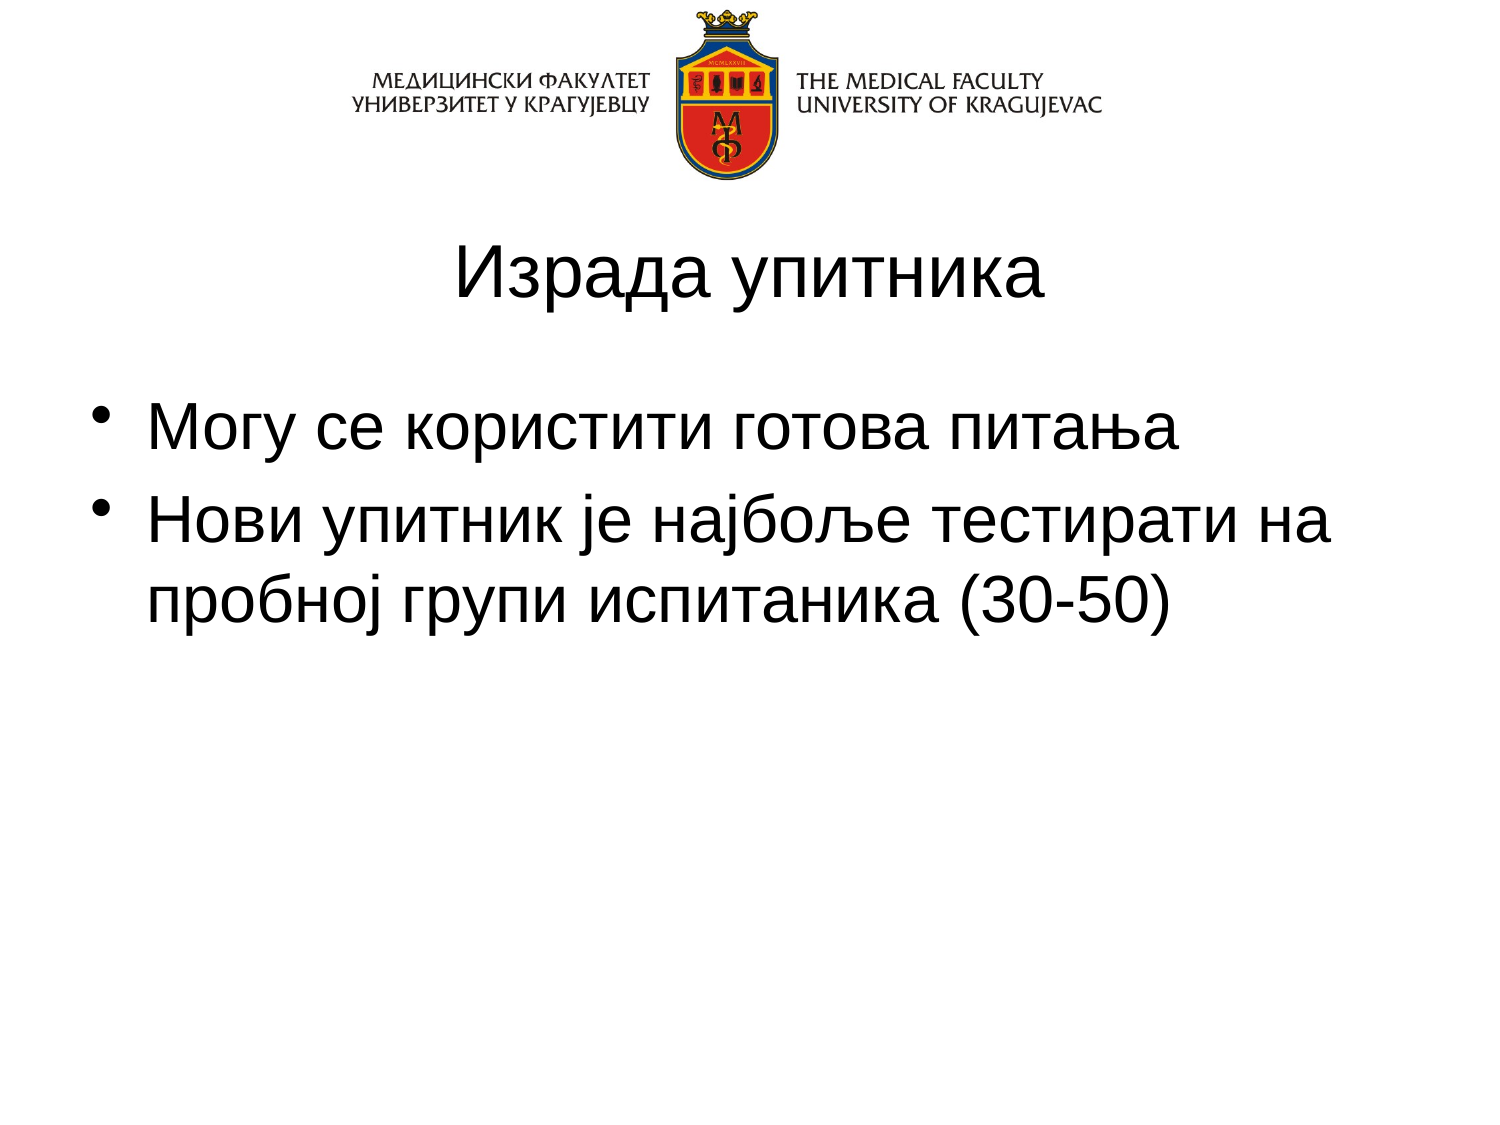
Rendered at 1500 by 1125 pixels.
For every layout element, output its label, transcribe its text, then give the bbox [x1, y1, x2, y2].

list Могу се користити готова питања Нови упитник је најбоље тестирати на пробној групи испитаника (30-50) [74, 374, 1426, 1118]
picture [328, 0, 1125, 173]
title Израда упитника [74, 173, 1426, 362]
